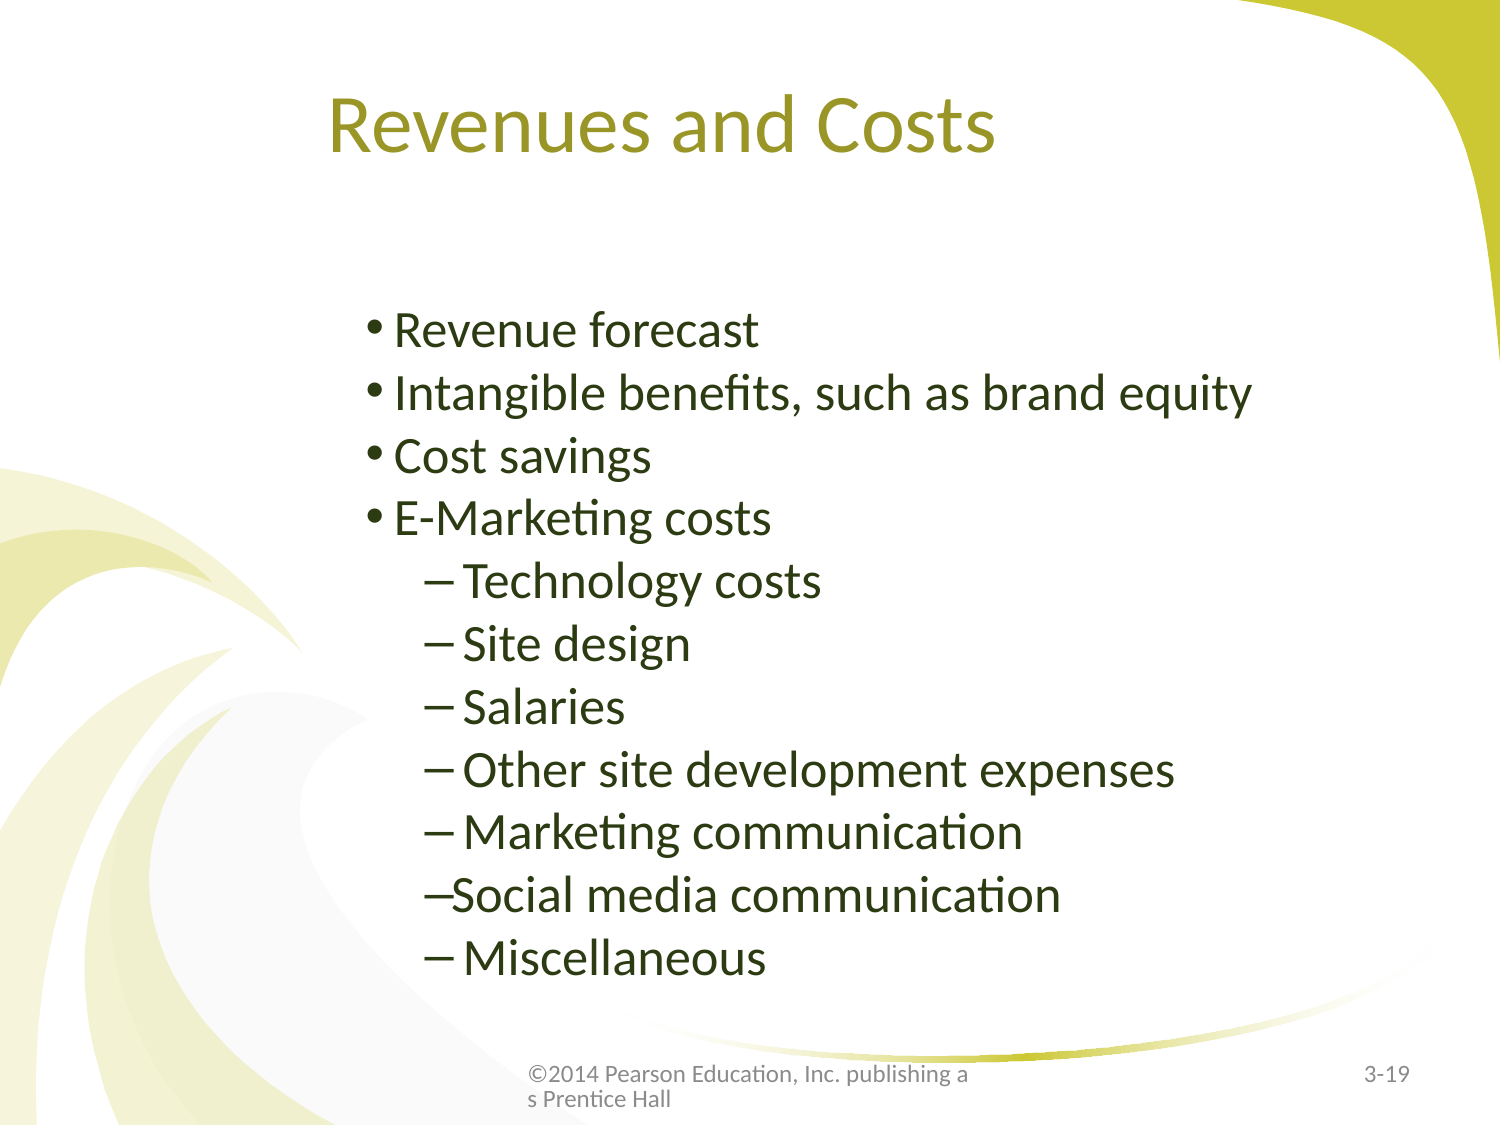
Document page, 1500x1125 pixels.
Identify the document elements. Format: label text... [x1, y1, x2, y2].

title Revenues and Costs [312, 37, 1438, 200]
slide_number 3-19 [1074, 1042, 1425, 1103]
footer ©2014 Pearson Education, Inc. publishing as Prentice Hall [512, 1042, 988, 1103]
list Revenue forecast Intangible benefits, such as brand equity Cost savings E-Marketing costs Technology costs Site design Salaries Other site development expenses Marketing communication Social media communication Miscellaneous [300, 287, 1438, 1000]
